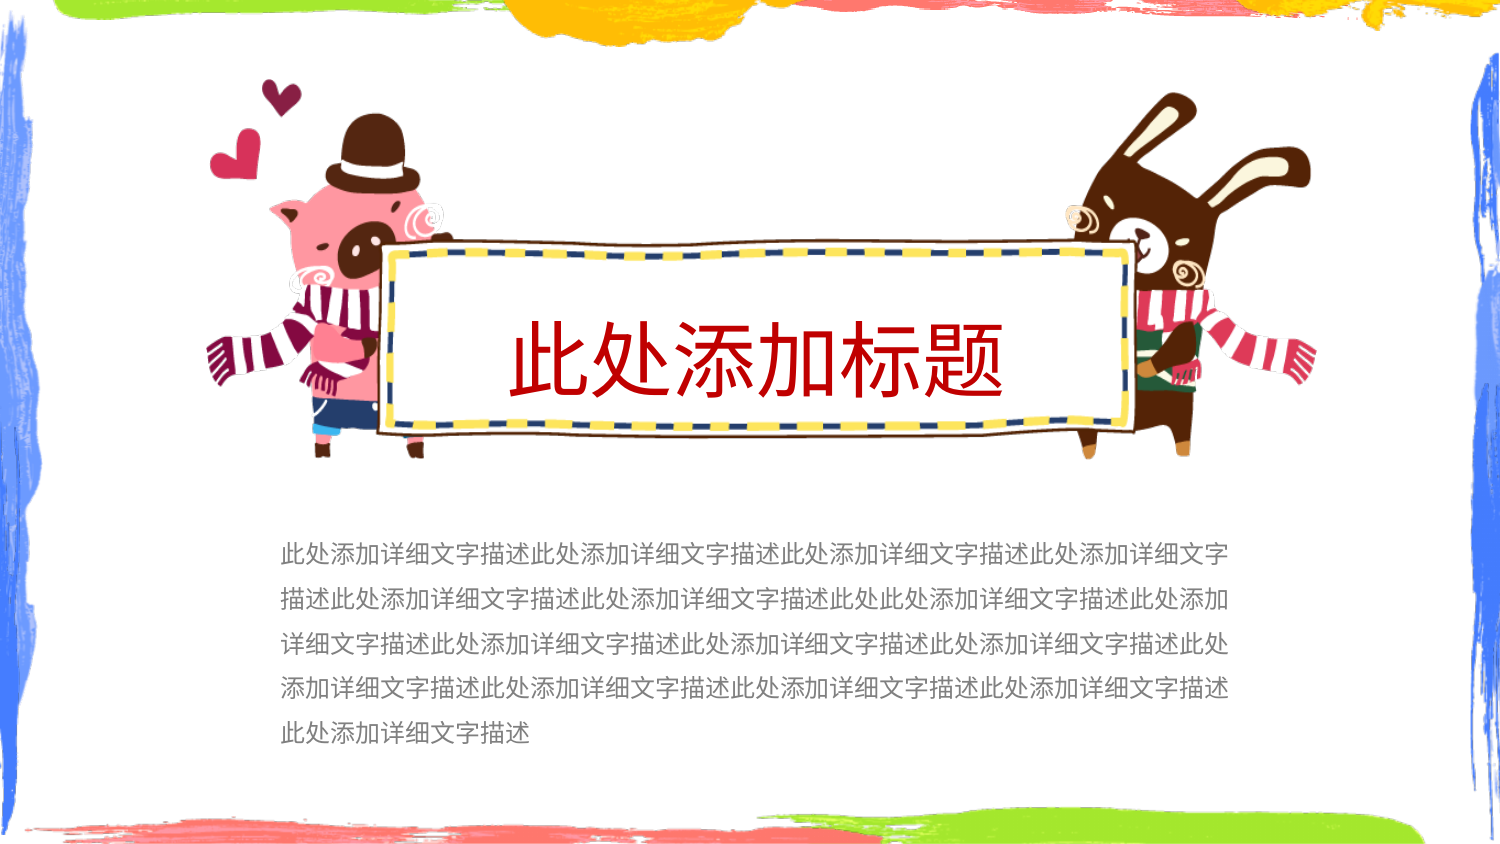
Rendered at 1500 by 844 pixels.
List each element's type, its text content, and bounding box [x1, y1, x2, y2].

picture [1471, 383, 1500, 840]
picture [25, 817, 910, 843]
text_box 此处添加详细文字描述此处添加详细文字描述此处添加详细文字描述此处添加详细文字描述此处添加详细文字描述此处添加详细文字描述此处此处添加详细文字描述此处添加详细文字描述此处添加详细文字描述此处添加详细文字描述此处添加详细文字描述此处添加详细文字描述此处添加详细文字描述此处添加详细文字描述此处添加详细文字描述此处添加详细文字描述 [265, 515, 1270, 756]
picture [1471, 53, 1498, 83]
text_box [206, 79, 1318, 460]
picture [45, 0, 1500, 47]
picture [1471, 84, 1500, 382]
picture [0, 4, 43, 835]
picture [757, 807, 1436, 843]
